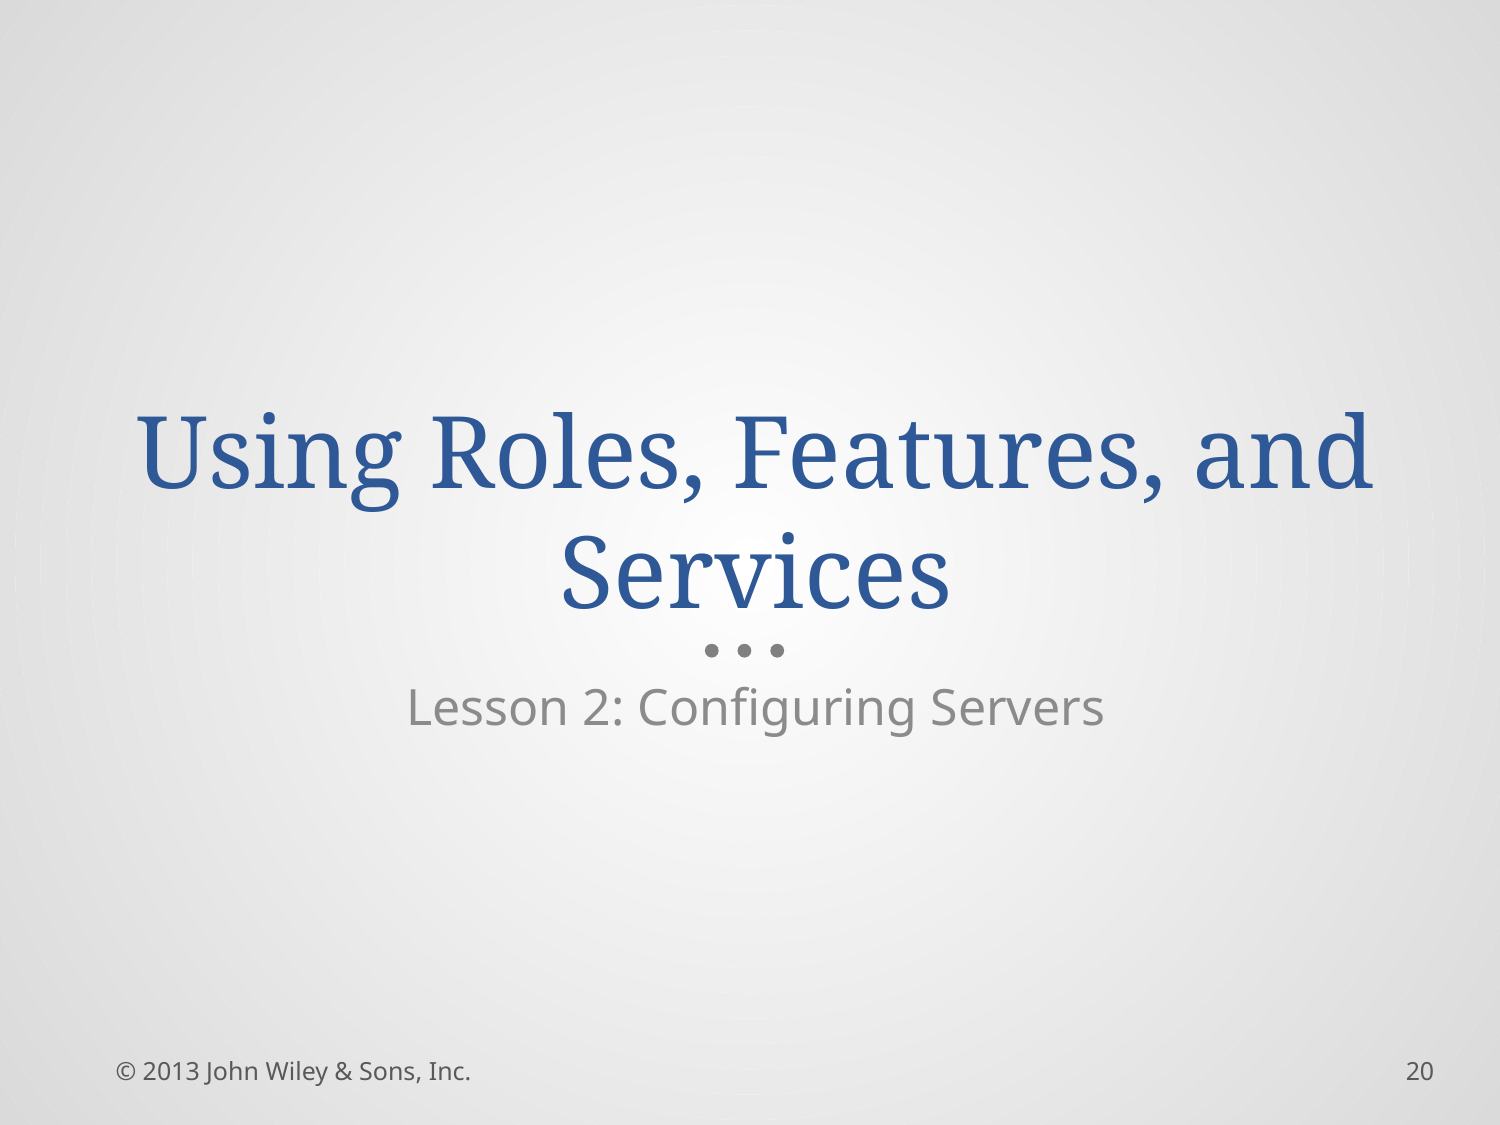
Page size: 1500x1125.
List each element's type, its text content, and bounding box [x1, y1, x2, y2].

title Using Roles, Features, and Services [118, 224, 1394, 636]
slide_number 20 [1401, 1042, 1494, 1103]
footer © 2013 John Wiley & Sons, Inc. [108, 1042, 576, 1103]
list Lesson 2: Configuring Servers [118, 667, 1394, 854]
